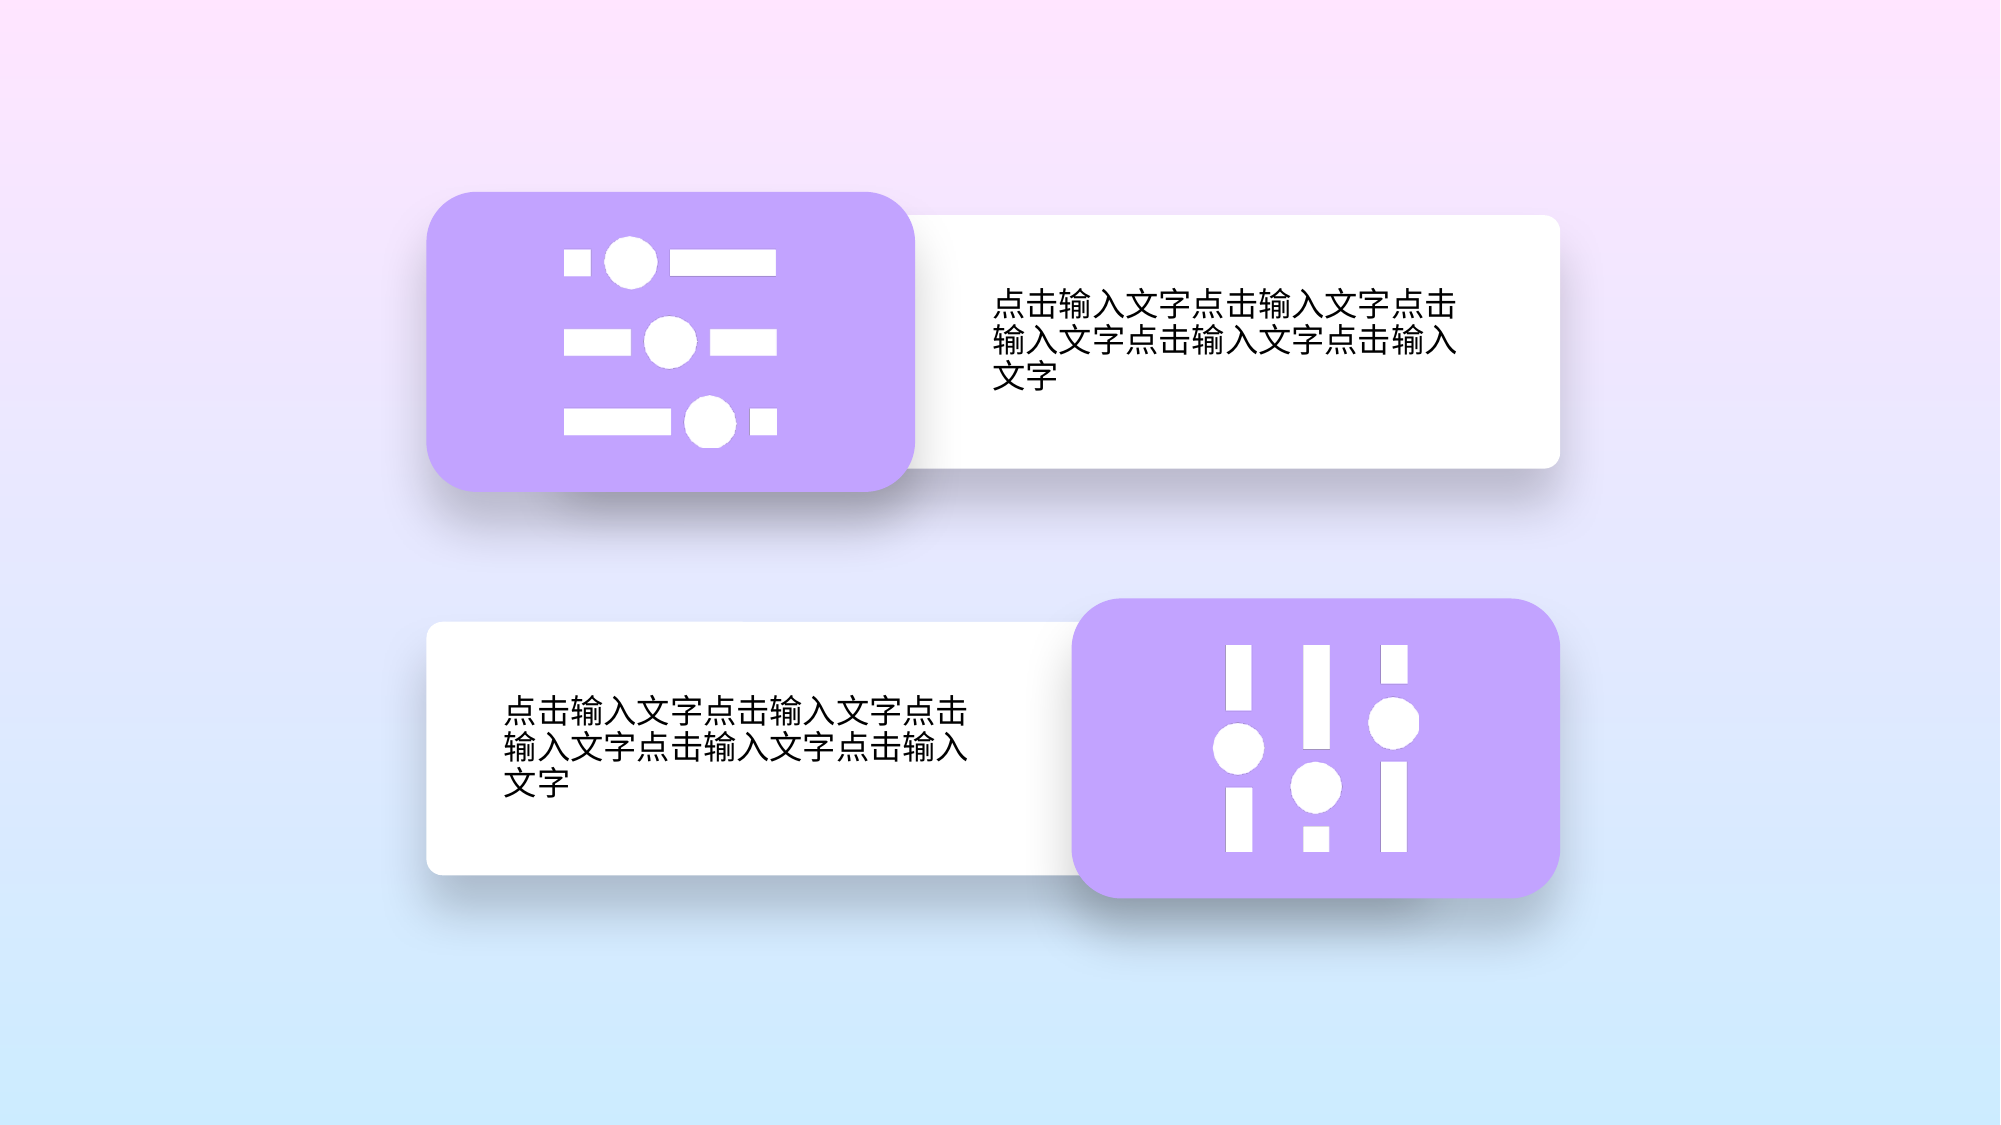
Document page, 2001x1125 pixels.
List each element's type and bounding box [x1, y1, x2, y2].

text_box [426, 598, 1561, 899]
text_box [426, 191, 1561, 492]
